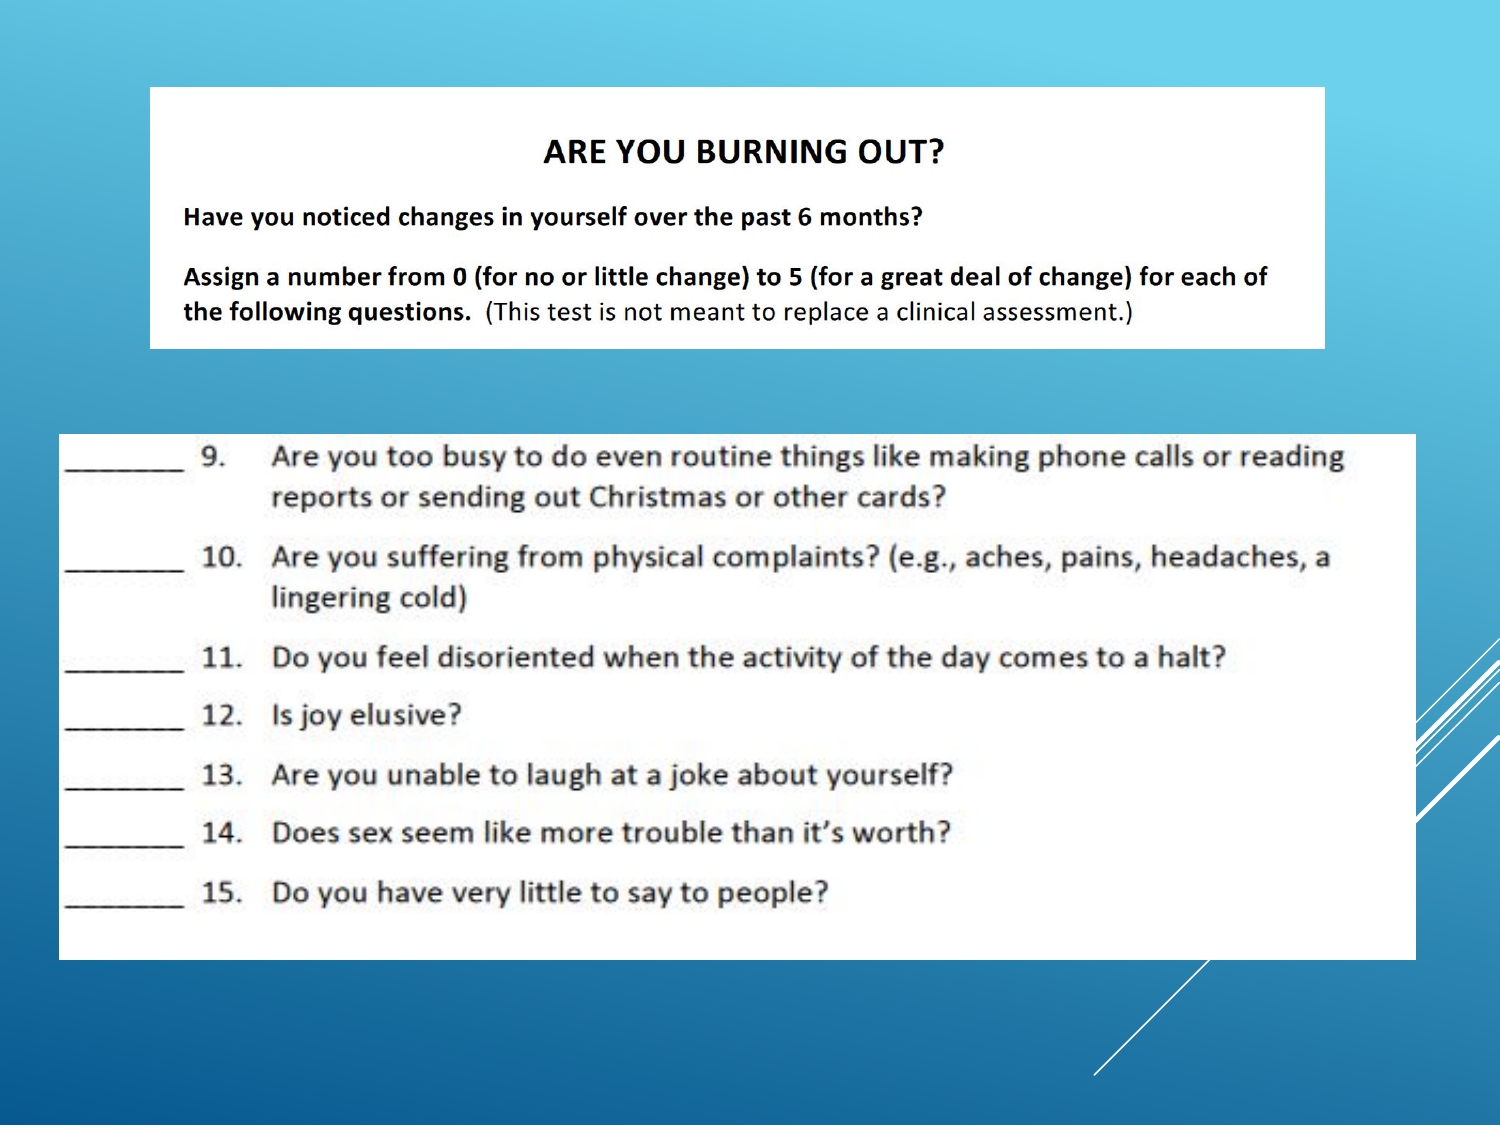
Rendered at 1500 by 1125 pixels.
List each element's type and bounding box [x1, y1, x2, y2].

picture [59, 434, 1416, 960]
picture [149, 87, 1326, 349]
